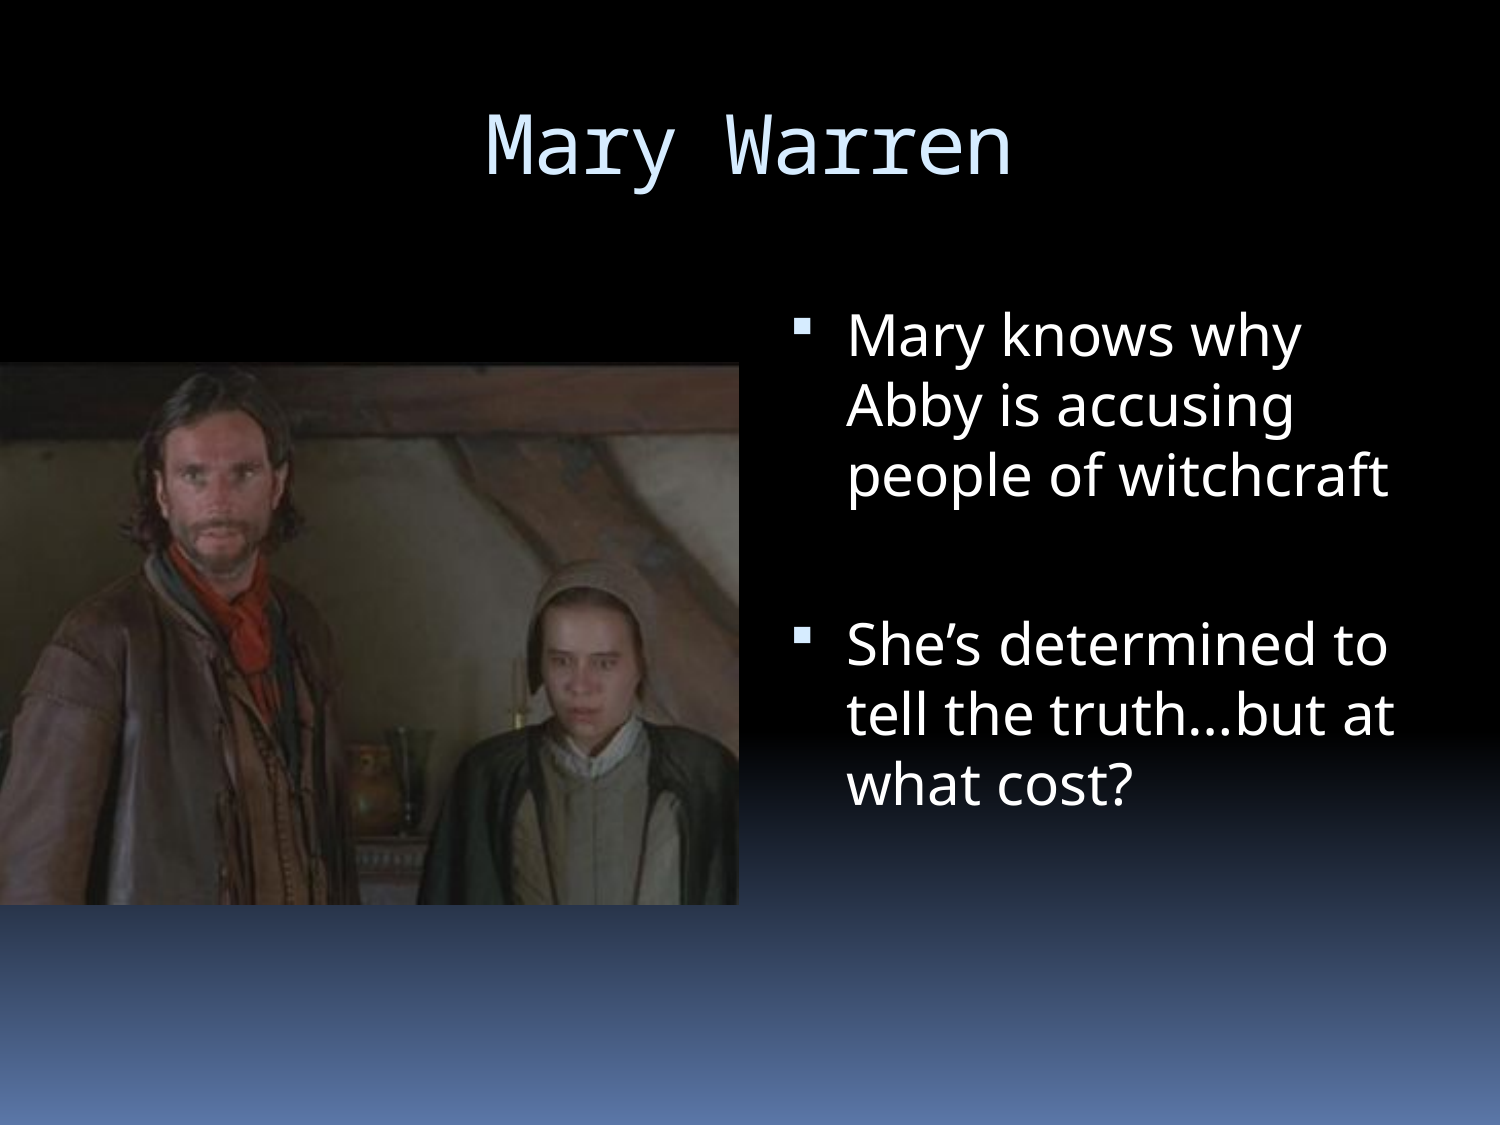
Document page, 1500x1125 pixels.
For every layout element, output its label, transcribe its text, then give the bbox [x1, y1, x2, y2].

list Mary knows why Abby is accusing people of witchcraft She’s determined to tell the truth…but at what cost? [763, 290, 1427, 1033]
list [0, 361, 740, 905]
title Mary Warren [75, 83, 1425, 234]
